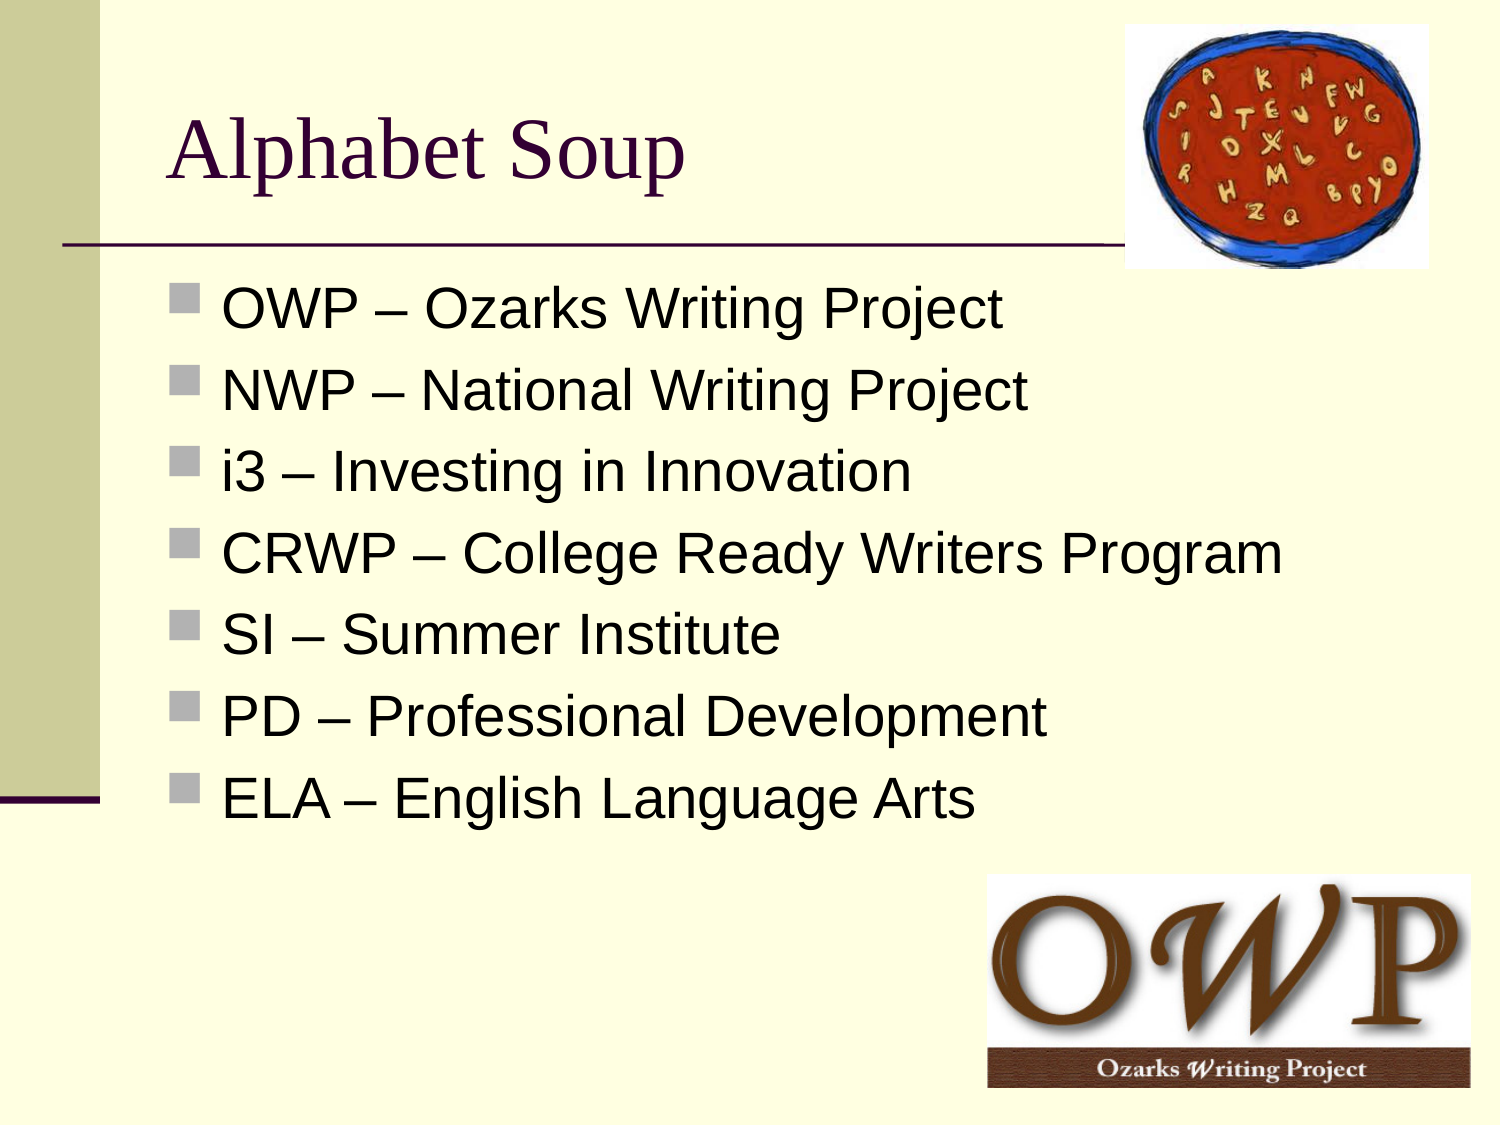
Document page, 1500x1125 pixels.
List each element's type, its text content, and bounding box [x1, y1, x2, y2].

list OWP – Ozarks Writing Project NWP – National Writing Project i3 – Investing in Innovation CRWP – College Ready Writers Program SI – Summer Institute PD – Professional Development ELA – English Language Arts [149, 262, 1426, 1006]
picture [1124, 24, 1429, 269]
title Alphabet Soup [149, 49, 1119, 238]
picture [987, 874, 1471, 1088]
